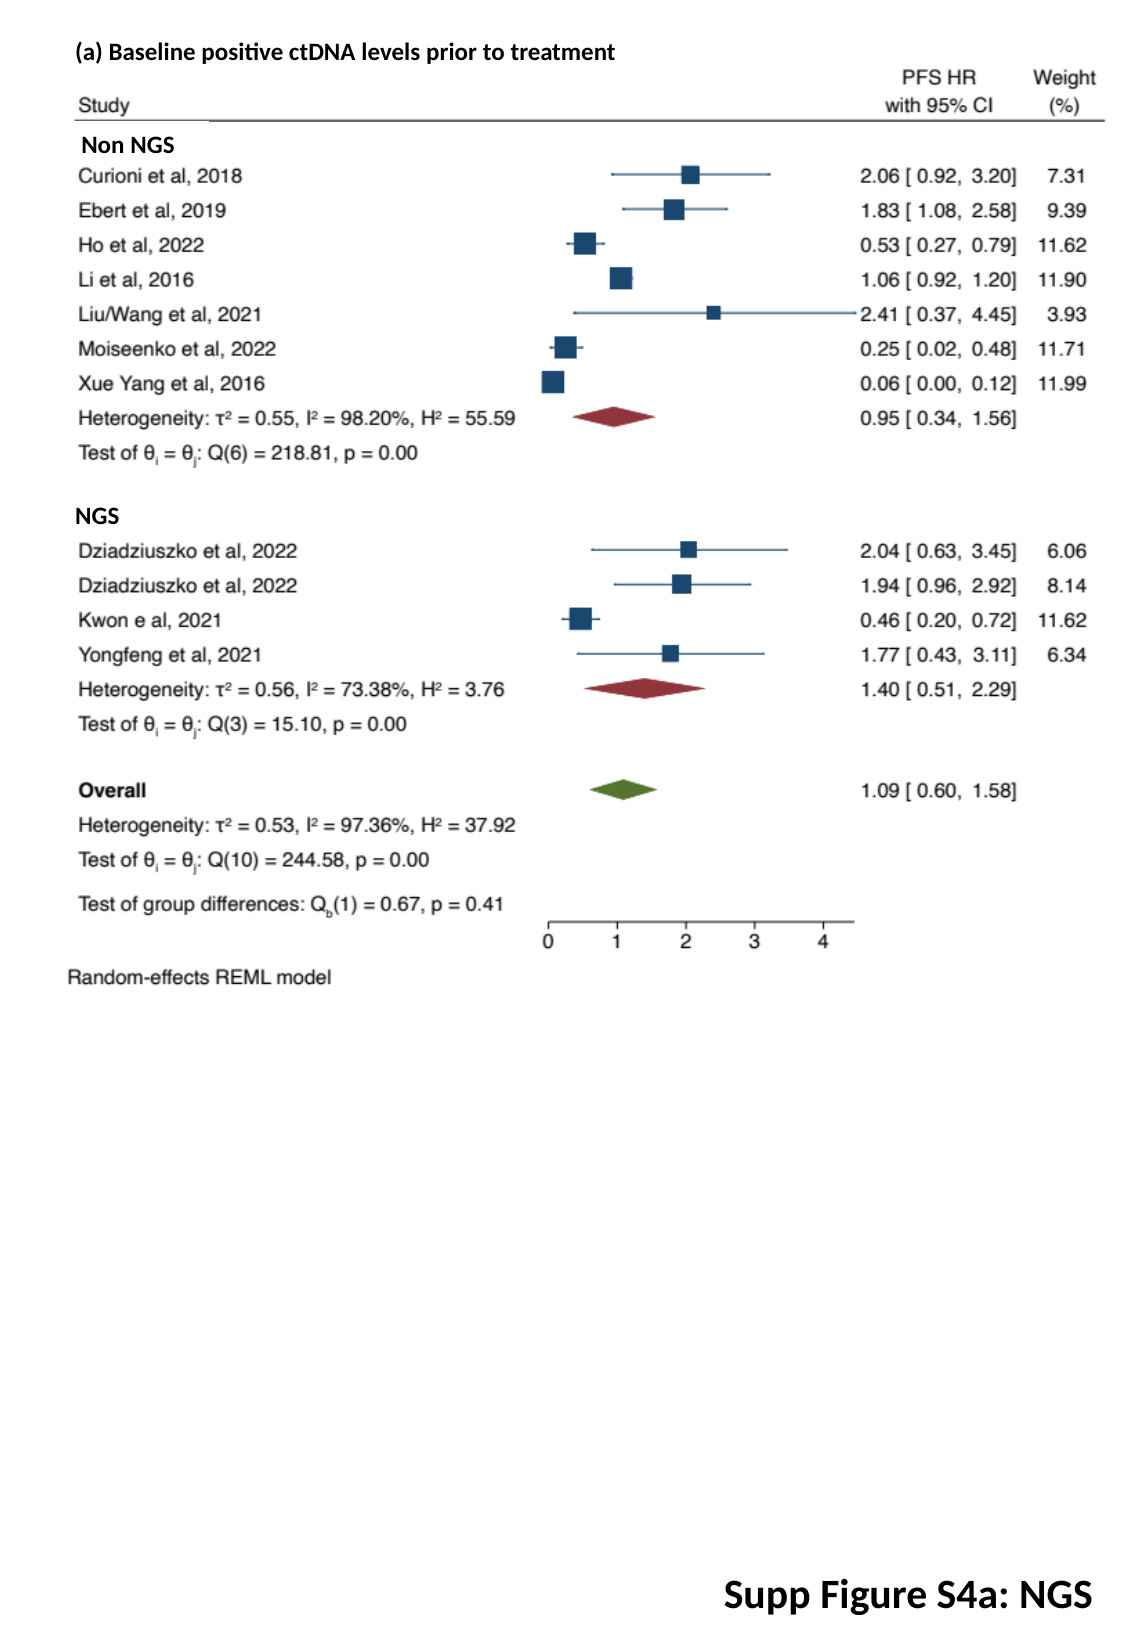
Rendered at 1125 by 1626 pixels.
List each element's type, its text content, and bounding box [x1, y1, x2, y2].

text_box (a) Baseline positive ctDNA levels prior to treatment [60, 27, 837, 50]
picture [60, 50, 1117, 991]
text_box Supp Figure S4a: NGS [668, 1559, 1108, 1625]
